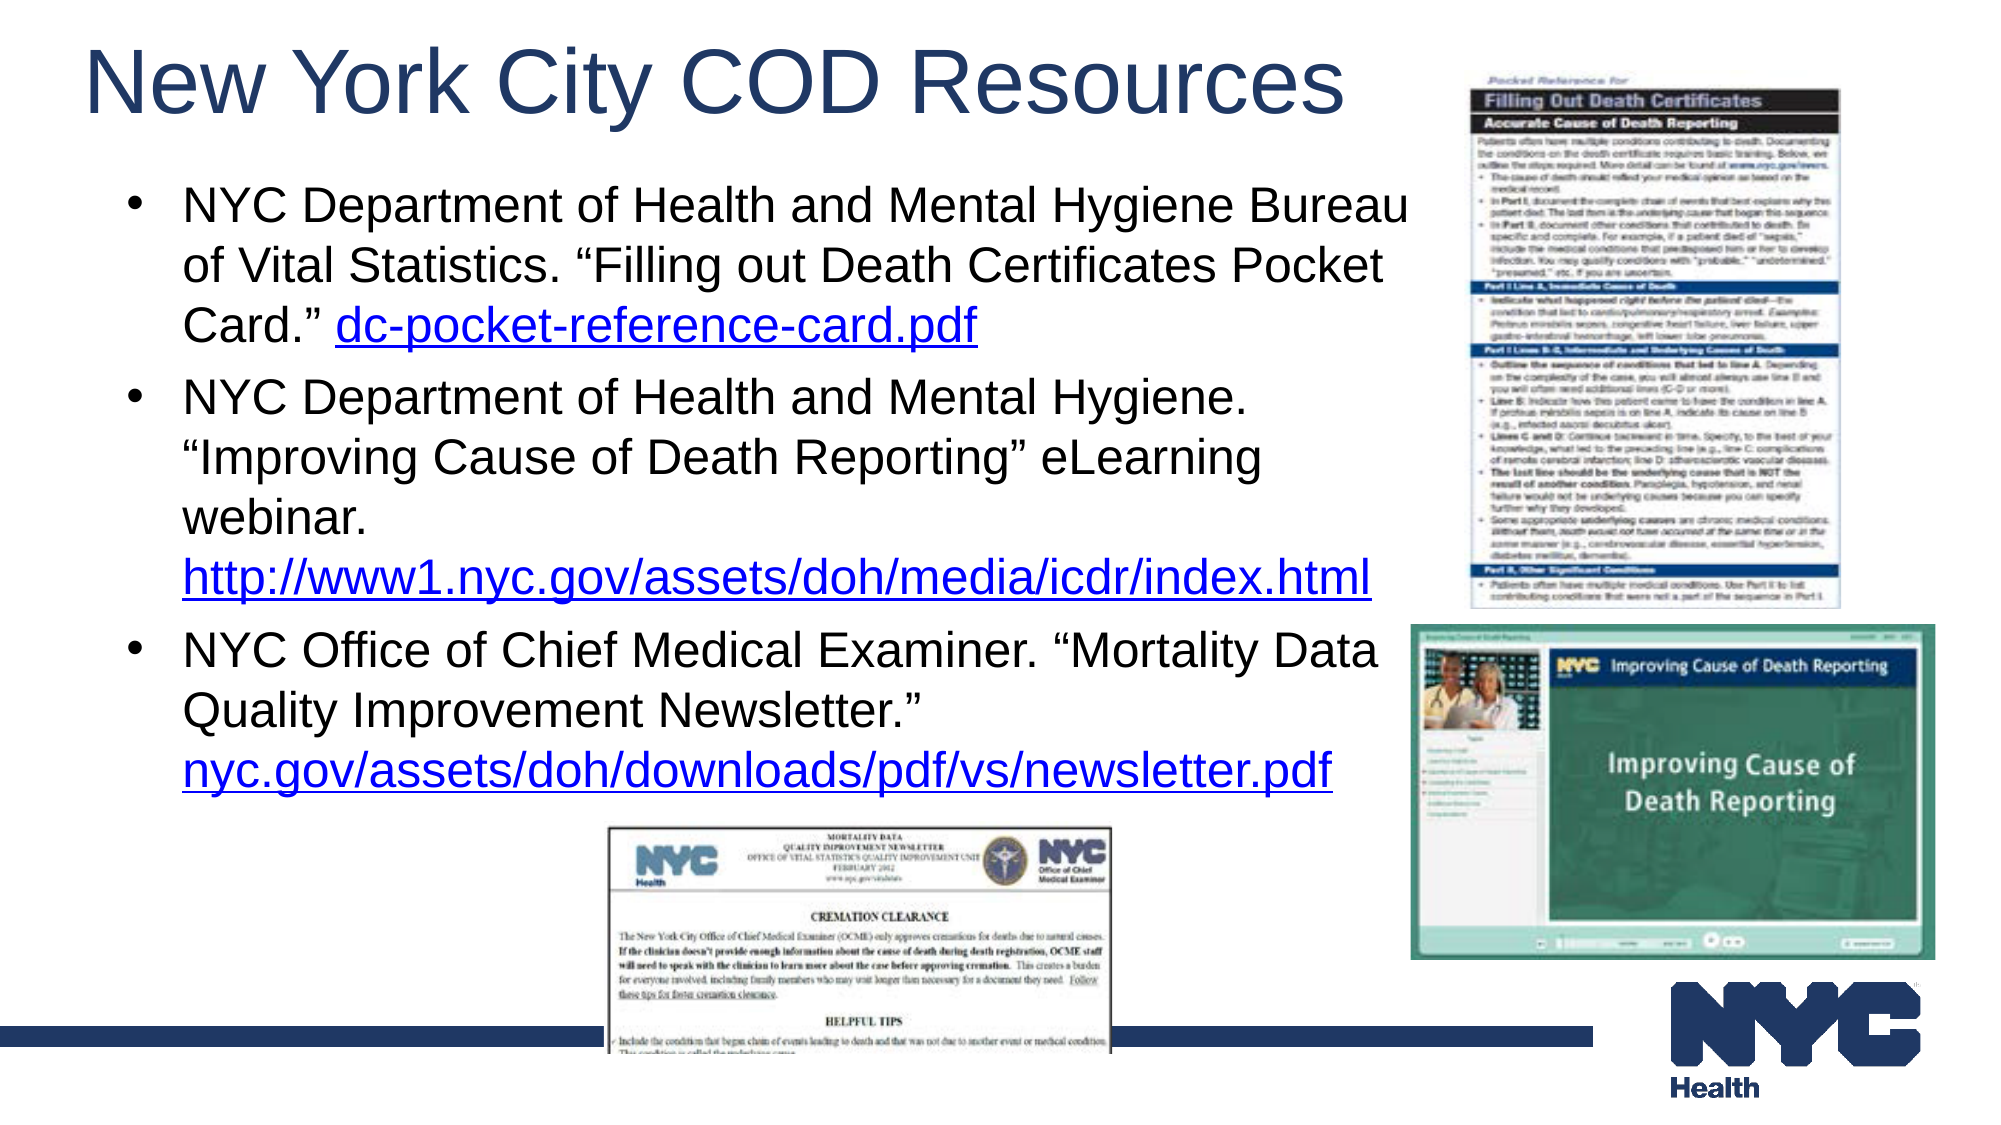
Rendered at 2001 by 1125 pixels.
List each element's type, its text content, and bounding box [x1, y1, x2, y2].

picture [1410, 624, 1936, 960]
picture [1671, 982, 1921, 1098]
picture [603, 821, 1113, 1054]
picture [1463, 70, 1842, 609]
list NYC Department of Health and Mental Hygiene Bureau of Vital Statistics. “Filling out Death Certificates Pocket Card.” dc-pocket-reference-card.pdf NYC Department of Health and Mental Hygiene. “Improving Cause of Death Reporting” eLearning webinar. http://www1.nyc.gov/assets/doh/media/icdr/index.html NYC Office of Chief Medical Examiner. “Mortality Data Quality Improvement Newsletter.” nyc.gov/assets/doh/downloads/pdf/vs/newsletter.pdf [111, 165, 1430, 1021]
title New York City COD Resources [75, 0, 1876, 171]
